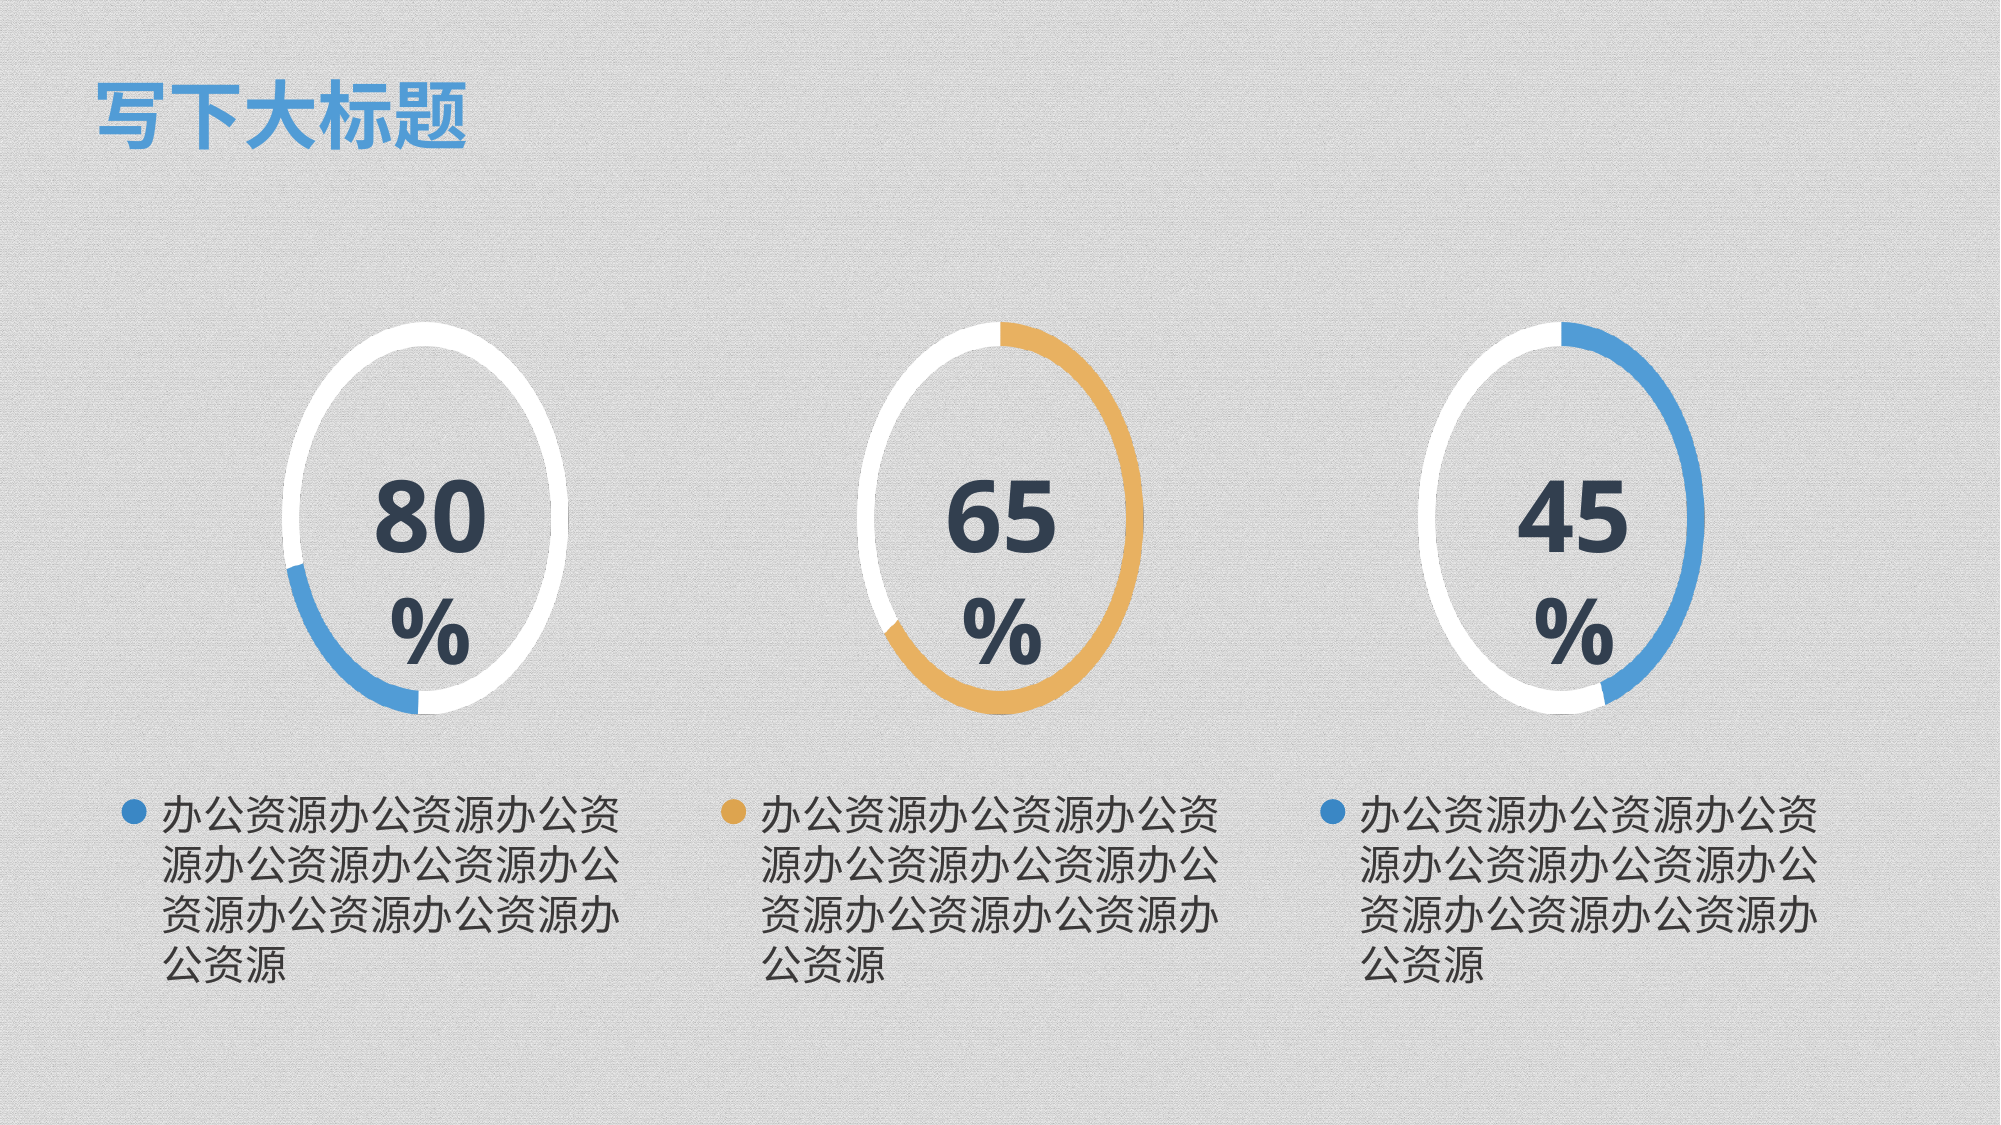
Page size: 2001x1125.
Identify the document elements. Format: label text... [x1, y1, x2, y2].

text_box [1320, 799, 1345, 825]
text_box 写下大标题 [79, 61, 557, 167]
picture [0, 0, 2000, 1125]
text_box [721, 799, 746, 825]
text_box 办公资源办公资源办公资源办公资源办公资源办公资源办公资源办公资源办公资源 [146, 781, 661, 997]
text_box 办公资源办公资源办公资源办公资源办公资源办公资源办公资源办公资源办公资源 [746, 781, 1261, 997]
text_box 办公资源办公资源办公资源办公资源办公资源办公资源办公资源办公资源办公资源 [1345, 781, 1860, 997]
text_box [121, 799, 146, 825]
